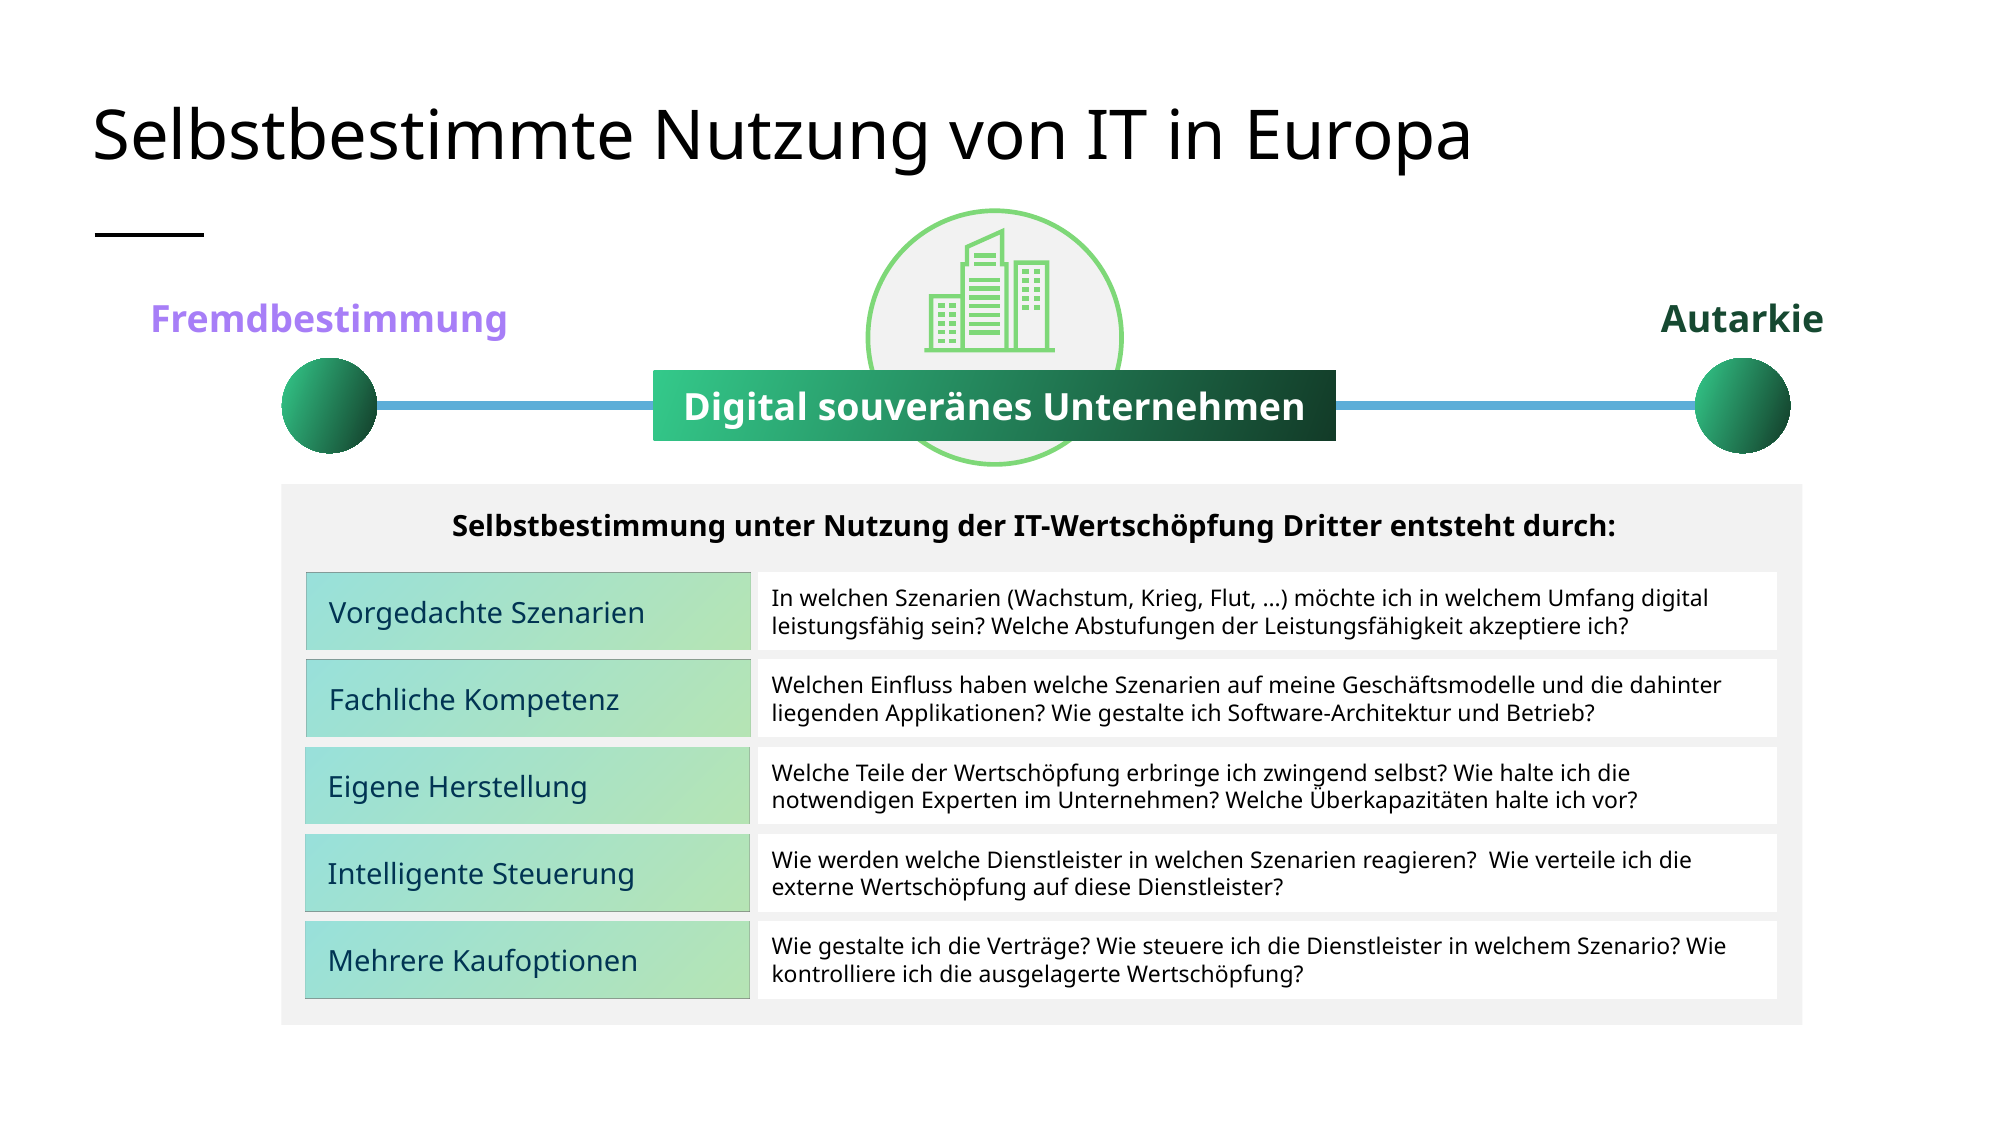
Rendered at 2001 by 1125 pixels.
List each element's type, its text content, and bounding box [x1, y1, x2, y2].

title Selbstbestimmte Nutzung von IT in Europa [77, 67, 1803, 197]
text_box [867, 210, 1123, 358]
text_box Selbstbestimmung unter Nutzung der IT-Wertschöpfung Dritter entsteht durch: [281, 484, 1803, 1025]
text_box [943, 454, 1047, 465]
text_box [756, 571, 1778, 1000]
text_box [924, 227, 1055, 353]
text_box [281, 358, 1791, 454]
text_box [304, 571, 752, 1000]
